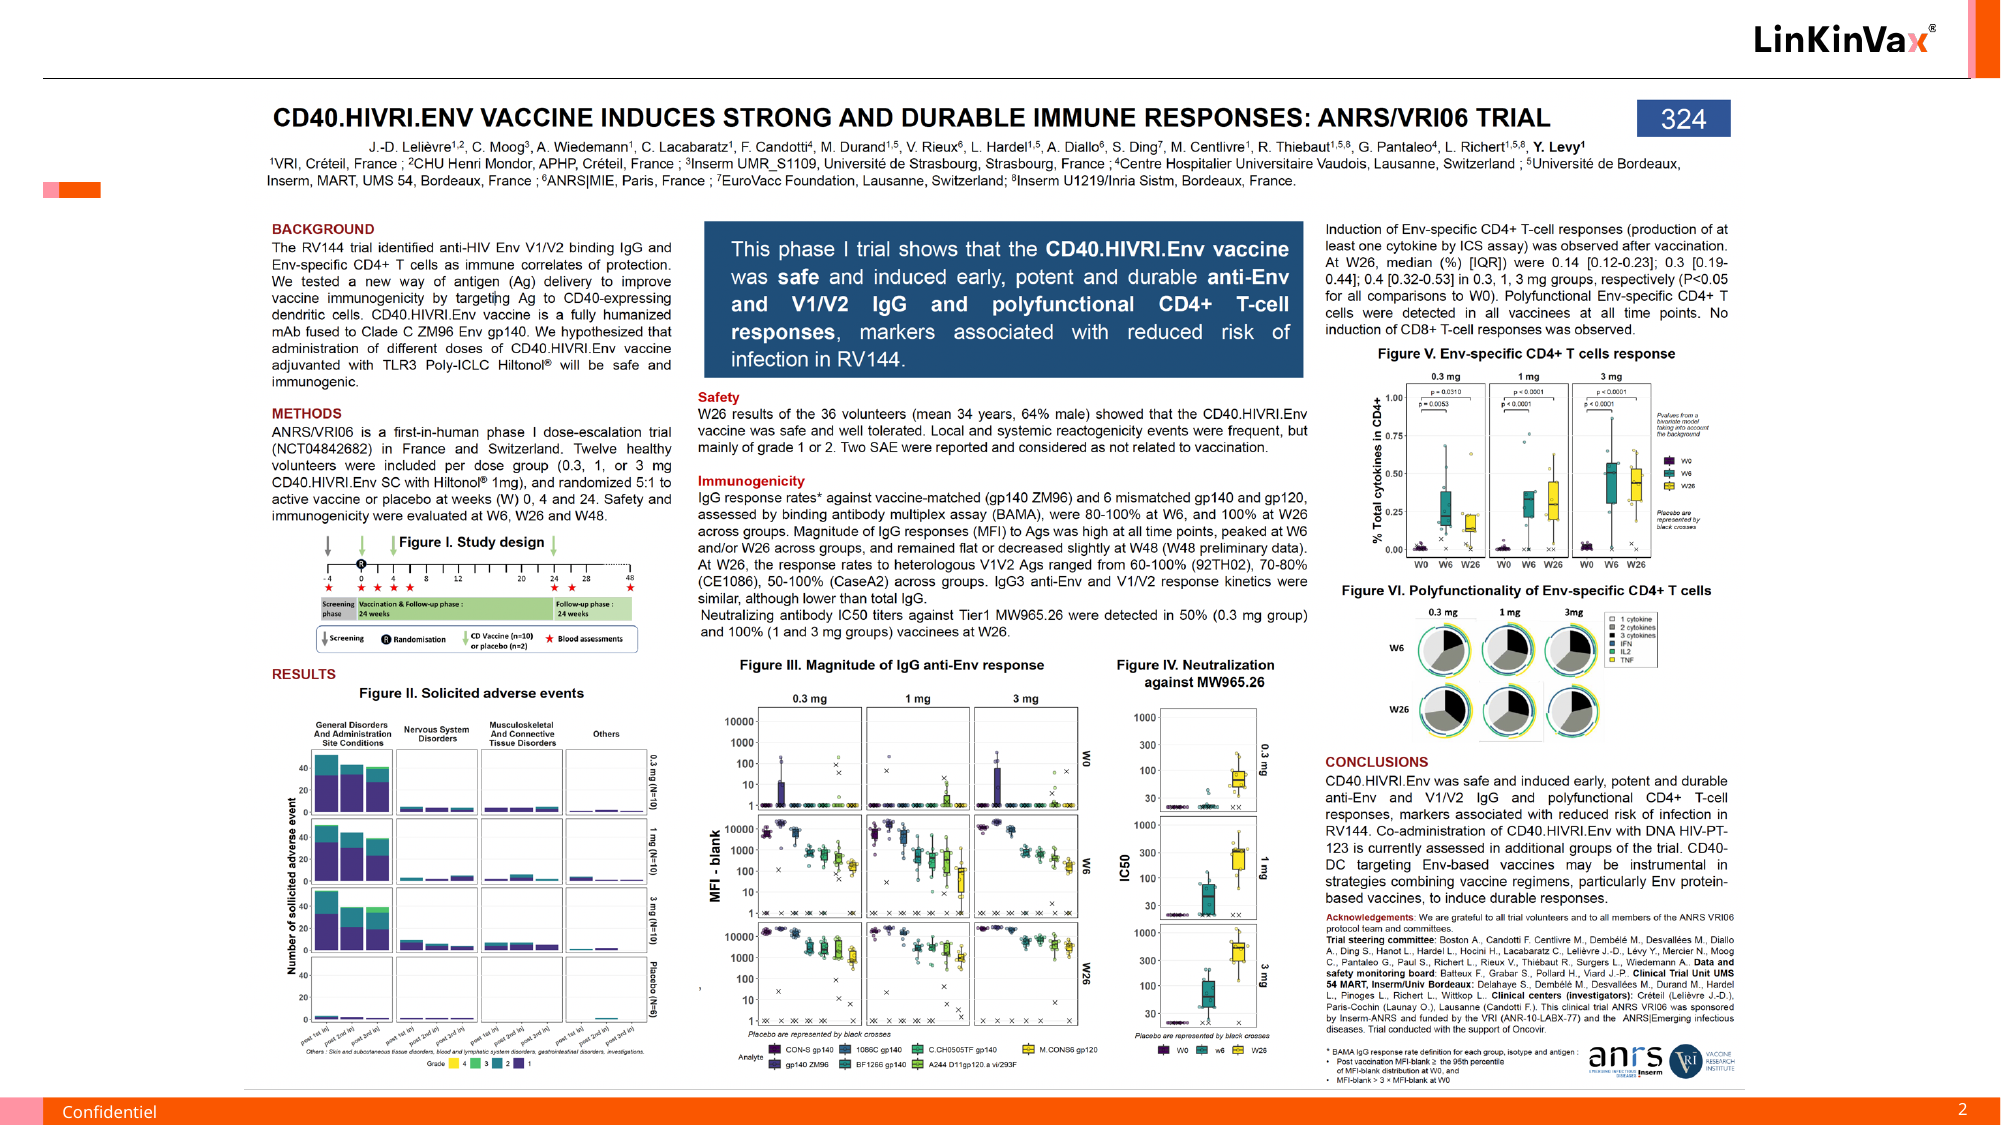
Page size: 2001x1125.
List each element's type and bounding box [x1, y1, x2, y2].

picture [243, 89, 1745, 1090]
